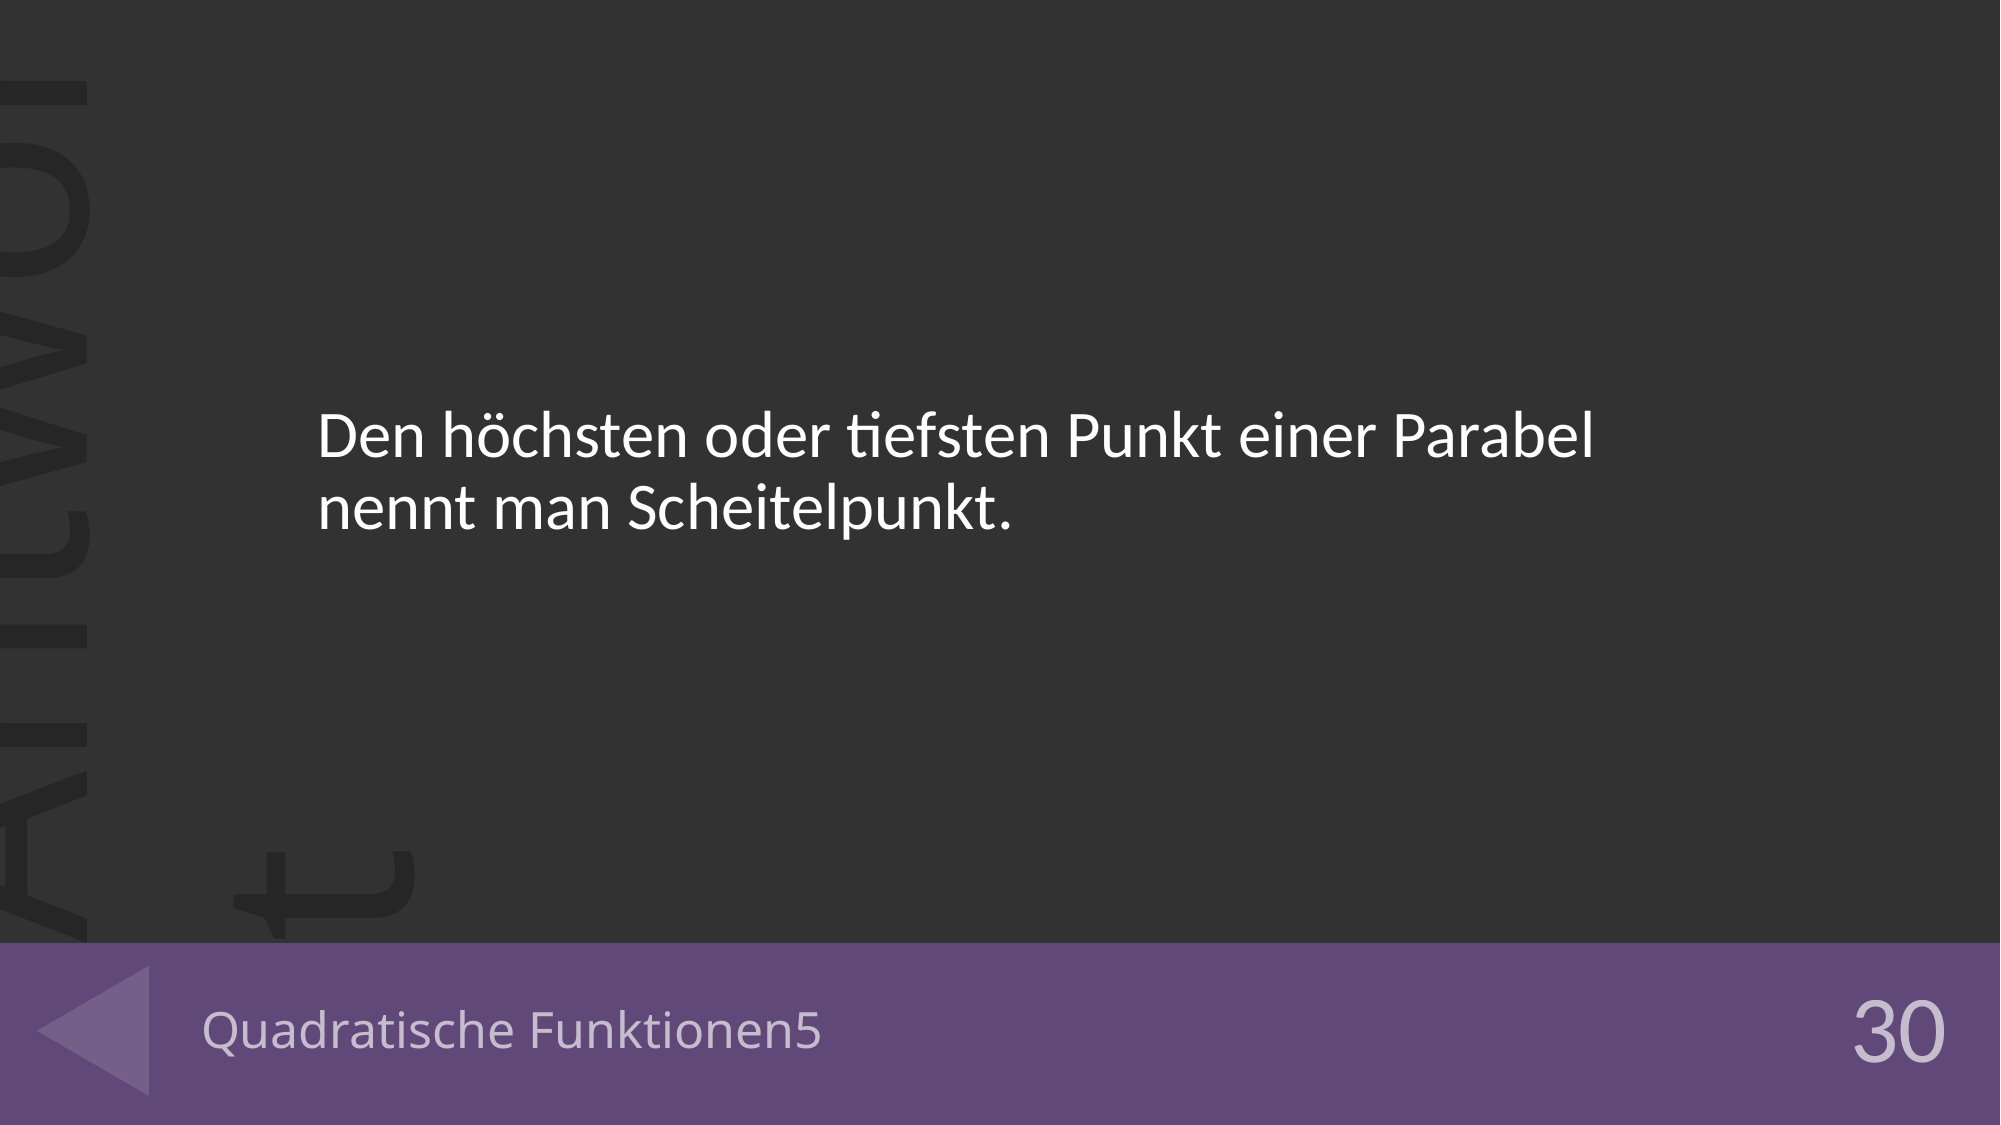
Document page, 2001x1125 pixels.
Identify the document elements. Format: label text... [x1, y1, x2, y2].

list Den höchsten oder tiefsten Punkt einer Parabel nennt man Scheitelpunkt. [302, 307, 1760, 636]
title Quadratische Funktionen5 [185, 967, 1494, 1097]
list 30 [1494, 967, 1963, 1097]
